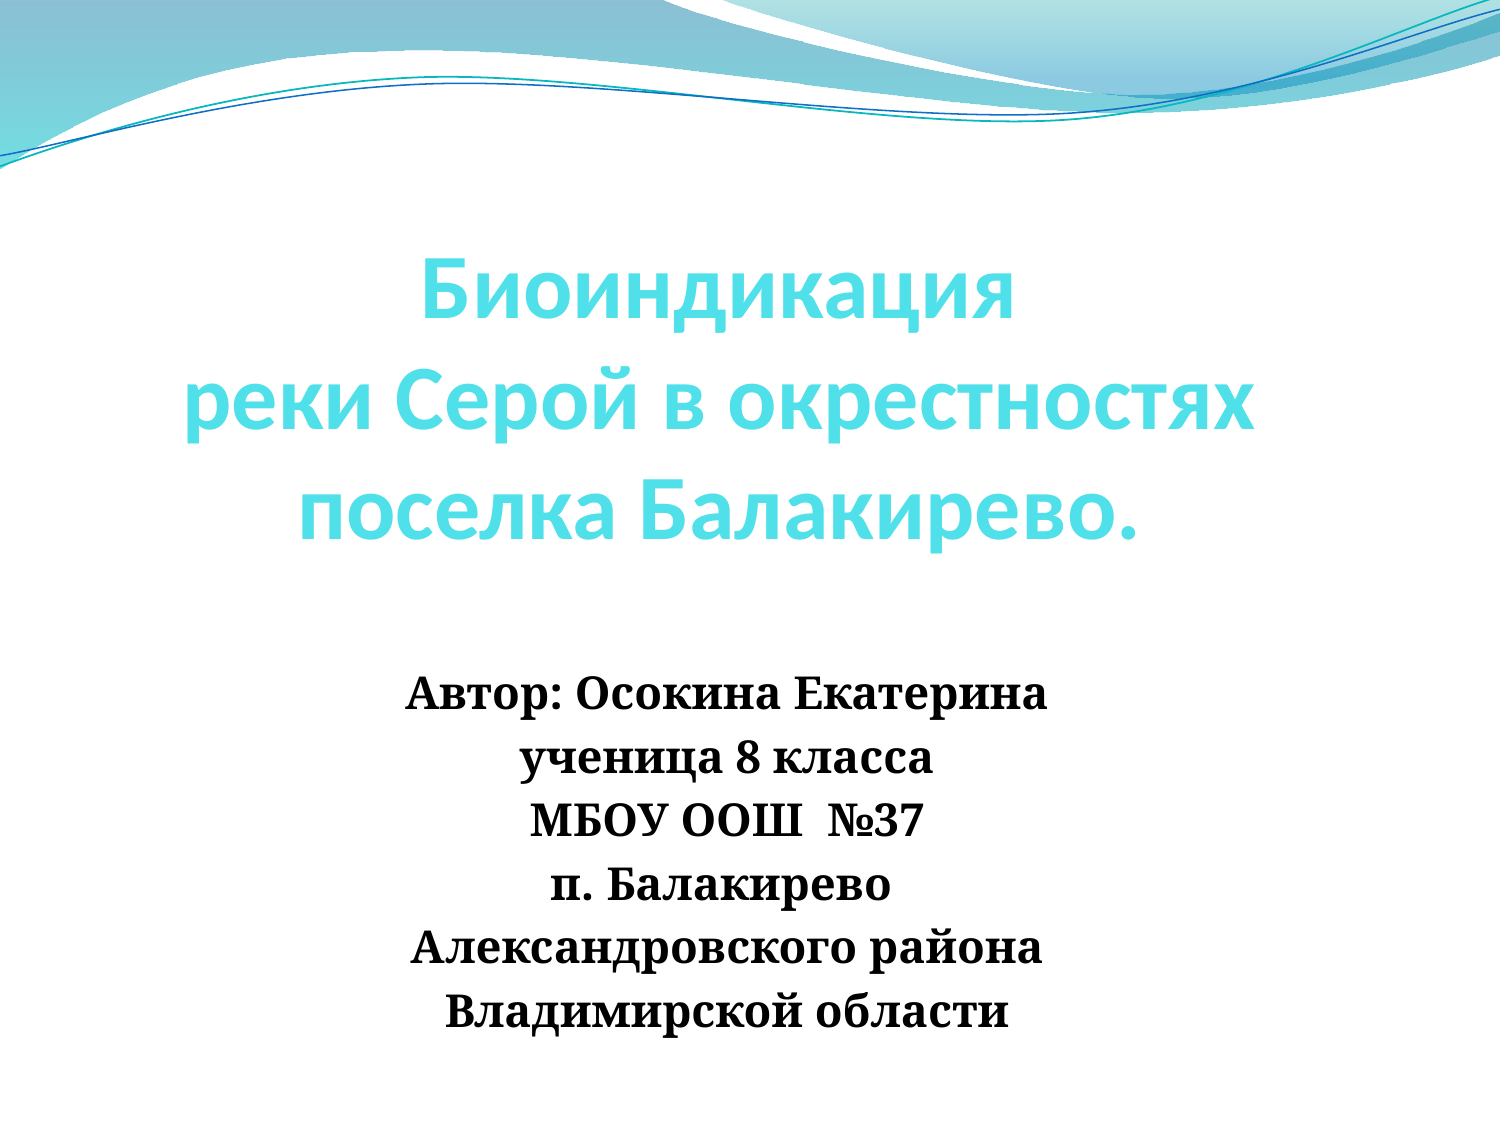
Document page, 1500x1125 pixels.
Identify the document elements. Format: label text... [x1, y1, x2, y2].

subtitle Автор: Осокина Екатерина ученица 8 класса МБОУ ООШ №37 п. Балакирево Александровского района Владимирской области [87, 656, 1376, 1047]
title Биоиндикация реки Серой в окрестностях поселка Балакирево. [87, 224, 1376, 656]
